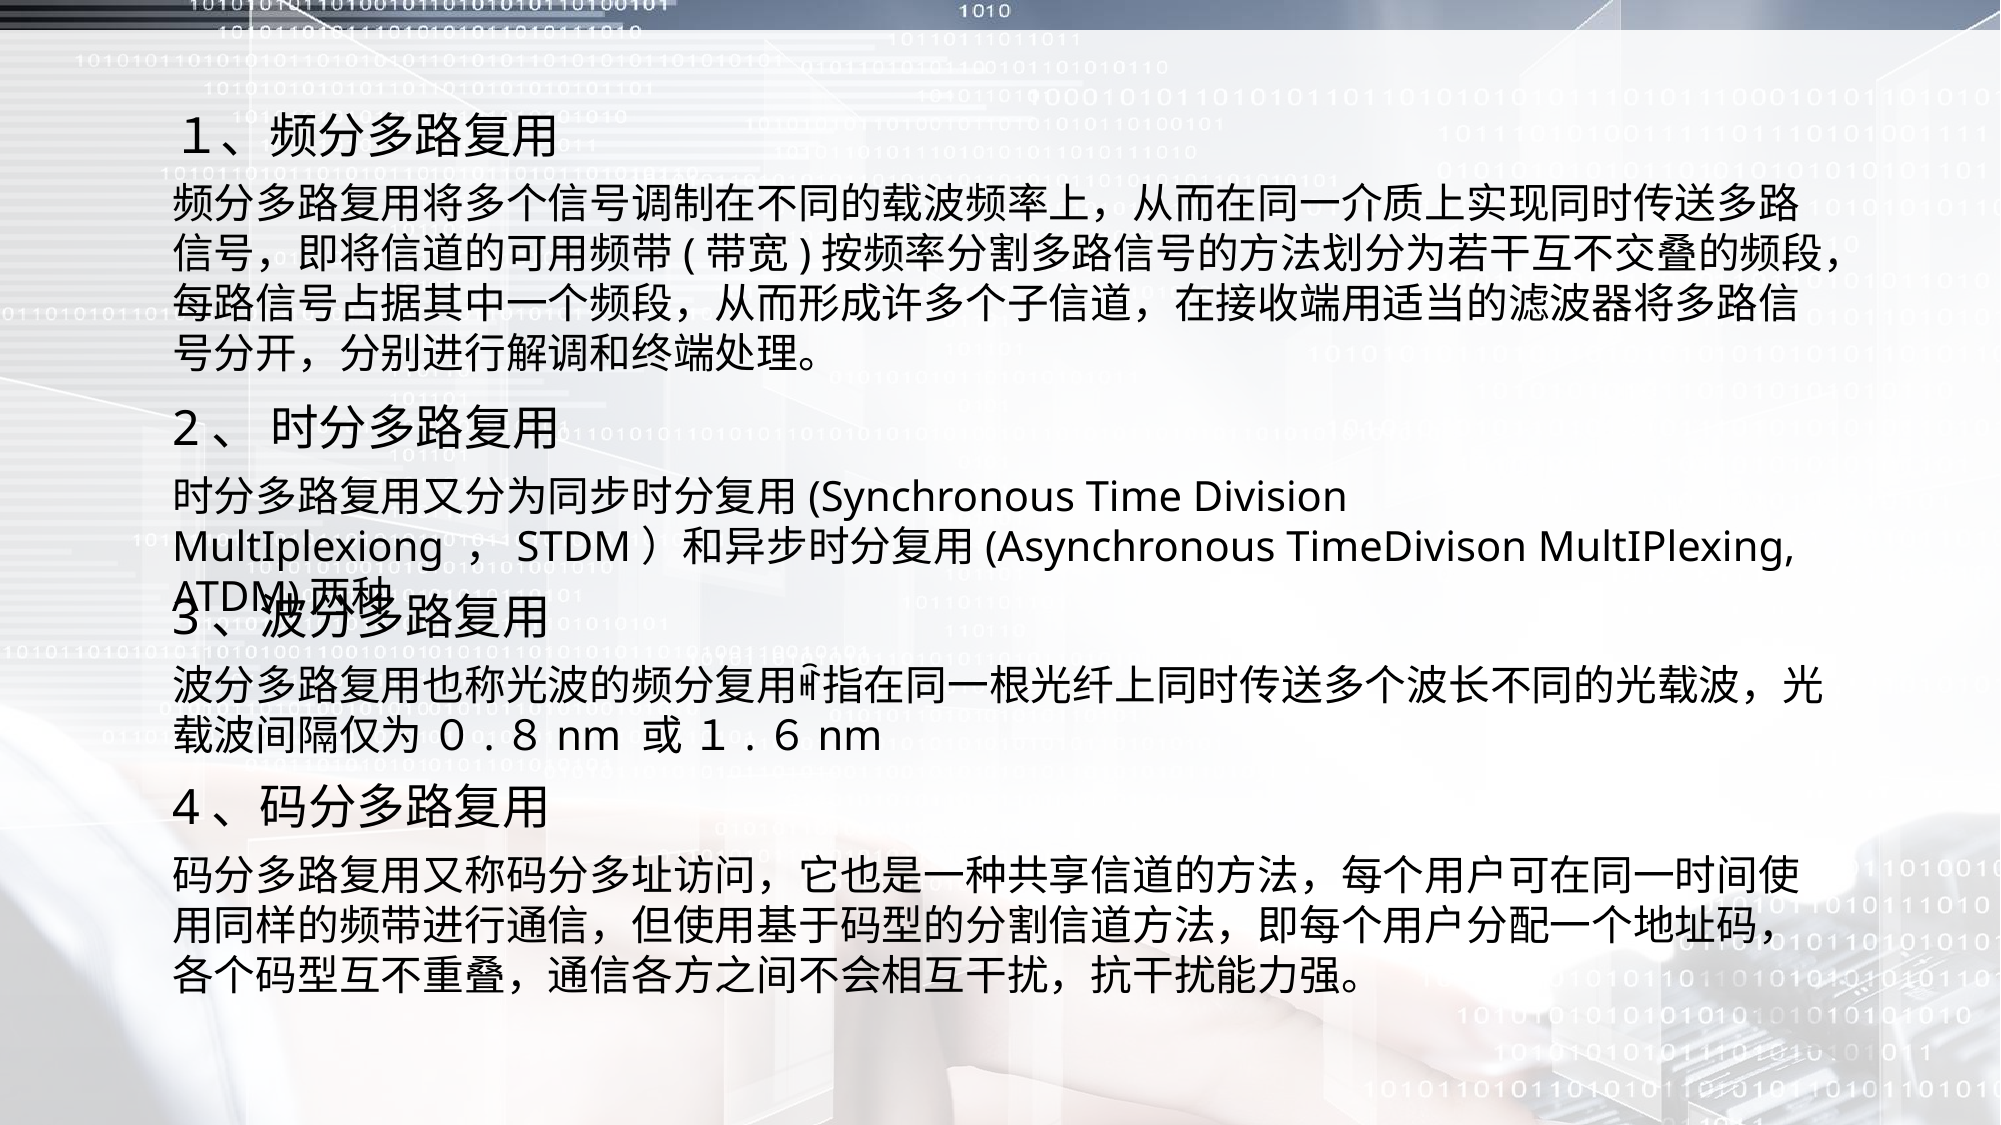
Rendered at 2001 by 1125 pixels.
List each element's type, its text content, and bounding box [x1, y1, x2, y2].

text_box 3、波分多路复用 [157, 578, 1845, 651]
text_box 4、码分多路复用 [157, 768, 1845, 841]
text_box 波分多路复用也称光波的频分复用ꎬ指在同一根光纤上同时传送多个波长不同的光载波，光载波间隔仅为 ０.８nm 或 １.６nm [157, 651, 1845, 768]
picture [0, 0, 2000, 30]
text_box 时分多路复用又分为同步时分复用(Synchronous Time Division MultIplexiong ，STDM）和异步时分复用(Asynchronous TimeDivison MultIPlexing, ATDM)两种 [157, 461, 1845, 578]
text_box 2、 时分多路复用 [157, 389, 1845, 461]
list １、频分多路复用 [157, 97, 1845, 169]
text_box 频分多路复用将多个信号调制在不同的载波频率上，从而在同一介质上实现同时传送多路信号，即将信道的可用频带(带宽)按频率分割多路信号的方法划分为若干互不交叠的频段，每路信号占据其中一个频段，从而形成许多个子信道，在接收端用适当的滤波器将多路信号分开，分别进行解调和终端处理。 [157, 169, 1845, 388]
text_box 码分多路复用又称码分多址访问，它也是一种共享信道的方法，每个用户可在同一时间使用同样的频带进行通信，但使用基于码型的分割信道方法，即每个用户分配一个地址码，各个码型互不重叠，通信各方之间不会相互干扰，抗干扰能力强。 [157, 841, 1845, 1071]
